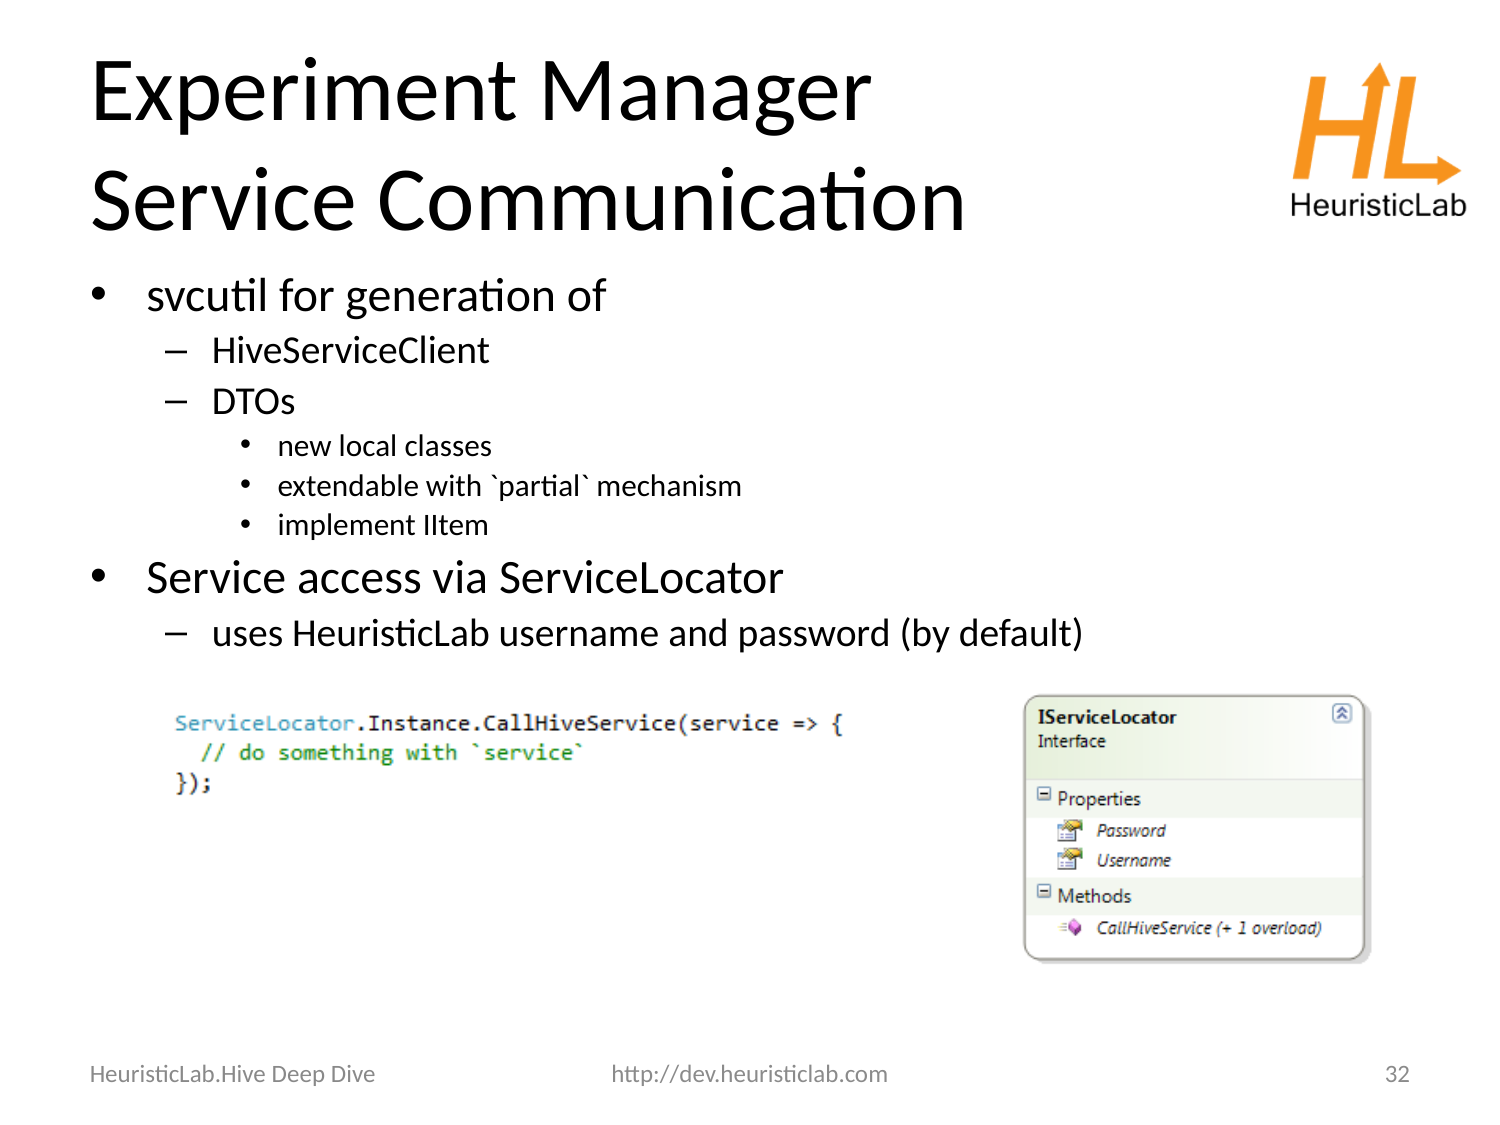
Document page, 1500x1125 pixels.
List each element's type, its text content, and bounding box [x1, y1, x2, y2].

text_box 32 [1074, 1042, 1425, 1103]
list svcutil for generation of HiveServiceClient DTOs new local classes extendable with `partial` mechanism implement IItem Service access via ServiceLocator uses HeuristicLab username and password (by default) [74, 262, 1426, 1006]
picture [1009, 680, 1378, 972]
text_box http://dev.heuristiclab.com [512, 1042, 988, 1103]
picture [1281, 27, 1474, 244]
title Experiment Manager Service Communication [74, 44, 1282, 233]
text_box HeuristicLab.Hive Deep Dive [75, 1042, 425, 1103]
picture [159, 692, 869, 804]
